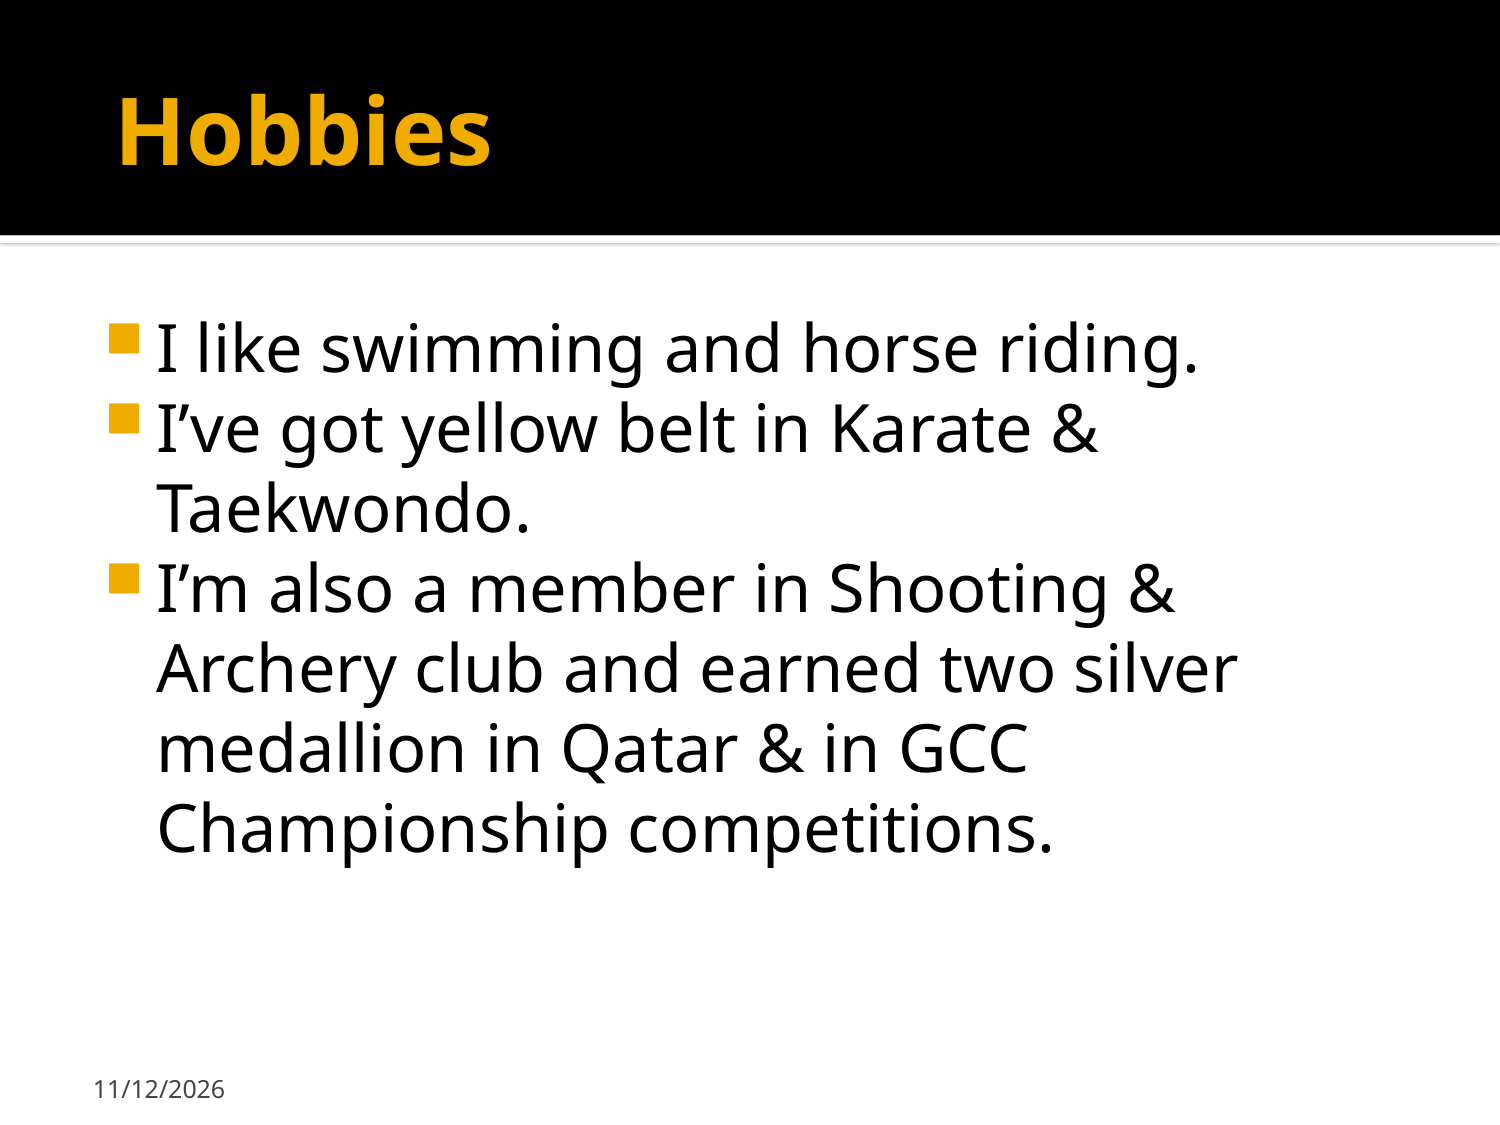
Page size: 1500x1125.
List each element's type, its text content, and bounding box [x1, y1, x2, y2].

title Hobbies [75, 25, 1425, 231]
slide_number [75, 1062, 425, 1108]
list I like swimming and horse riding. I’ve got yellow belt in Karate & Taekwondo. I’m also a member in Shooting & Archery club and earned two silver medallion in Qatar & in GCC Championship competitions. [75, 291, 1425, 1050]
